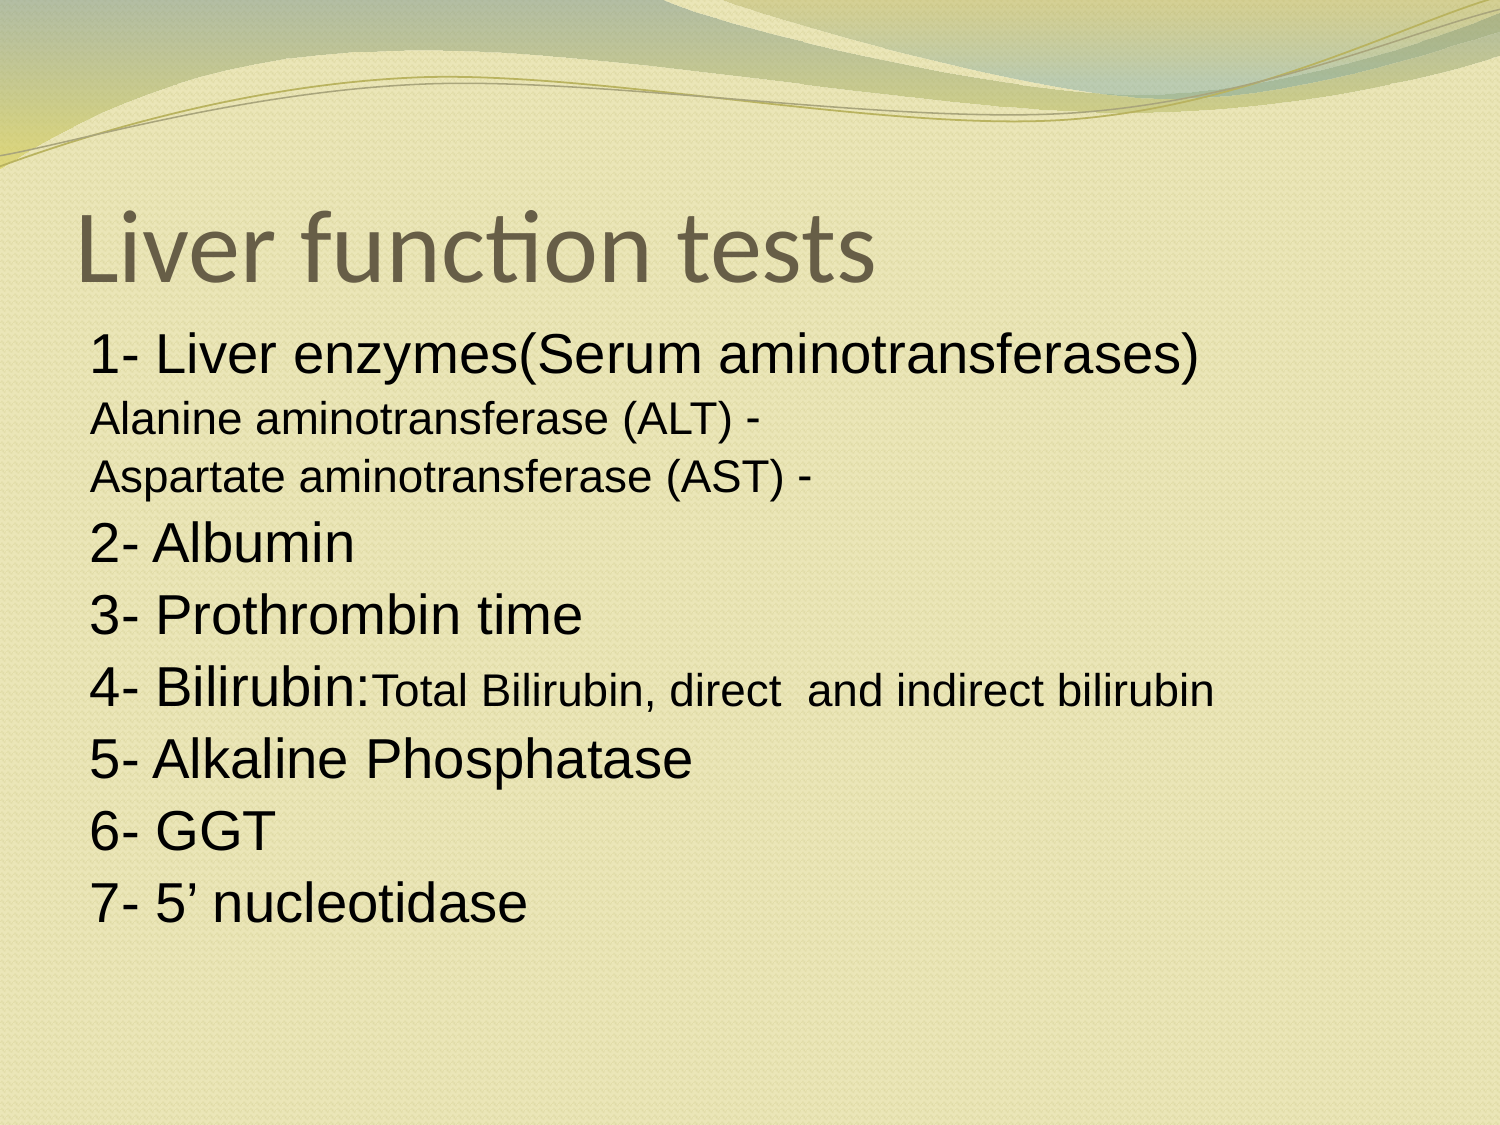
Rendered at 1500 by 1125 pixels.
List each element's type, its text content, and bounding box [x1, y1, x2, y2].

title Liver function tests [75, 115, 1425, 303]
list 1- Liver enzymes(Serum aminotransferases) - Alanine aminotransferase (ALT) - Aspartate aminotransferase (AST) 2- Albumin 3- Prothrombin time 4- Bilirubin:Total Bilirubin, direct and indirect bilirubin 5- Alkaline Phosphatase 6- GGT 7- 5’ nucleotidase [75, 317, 1425, 1038]
